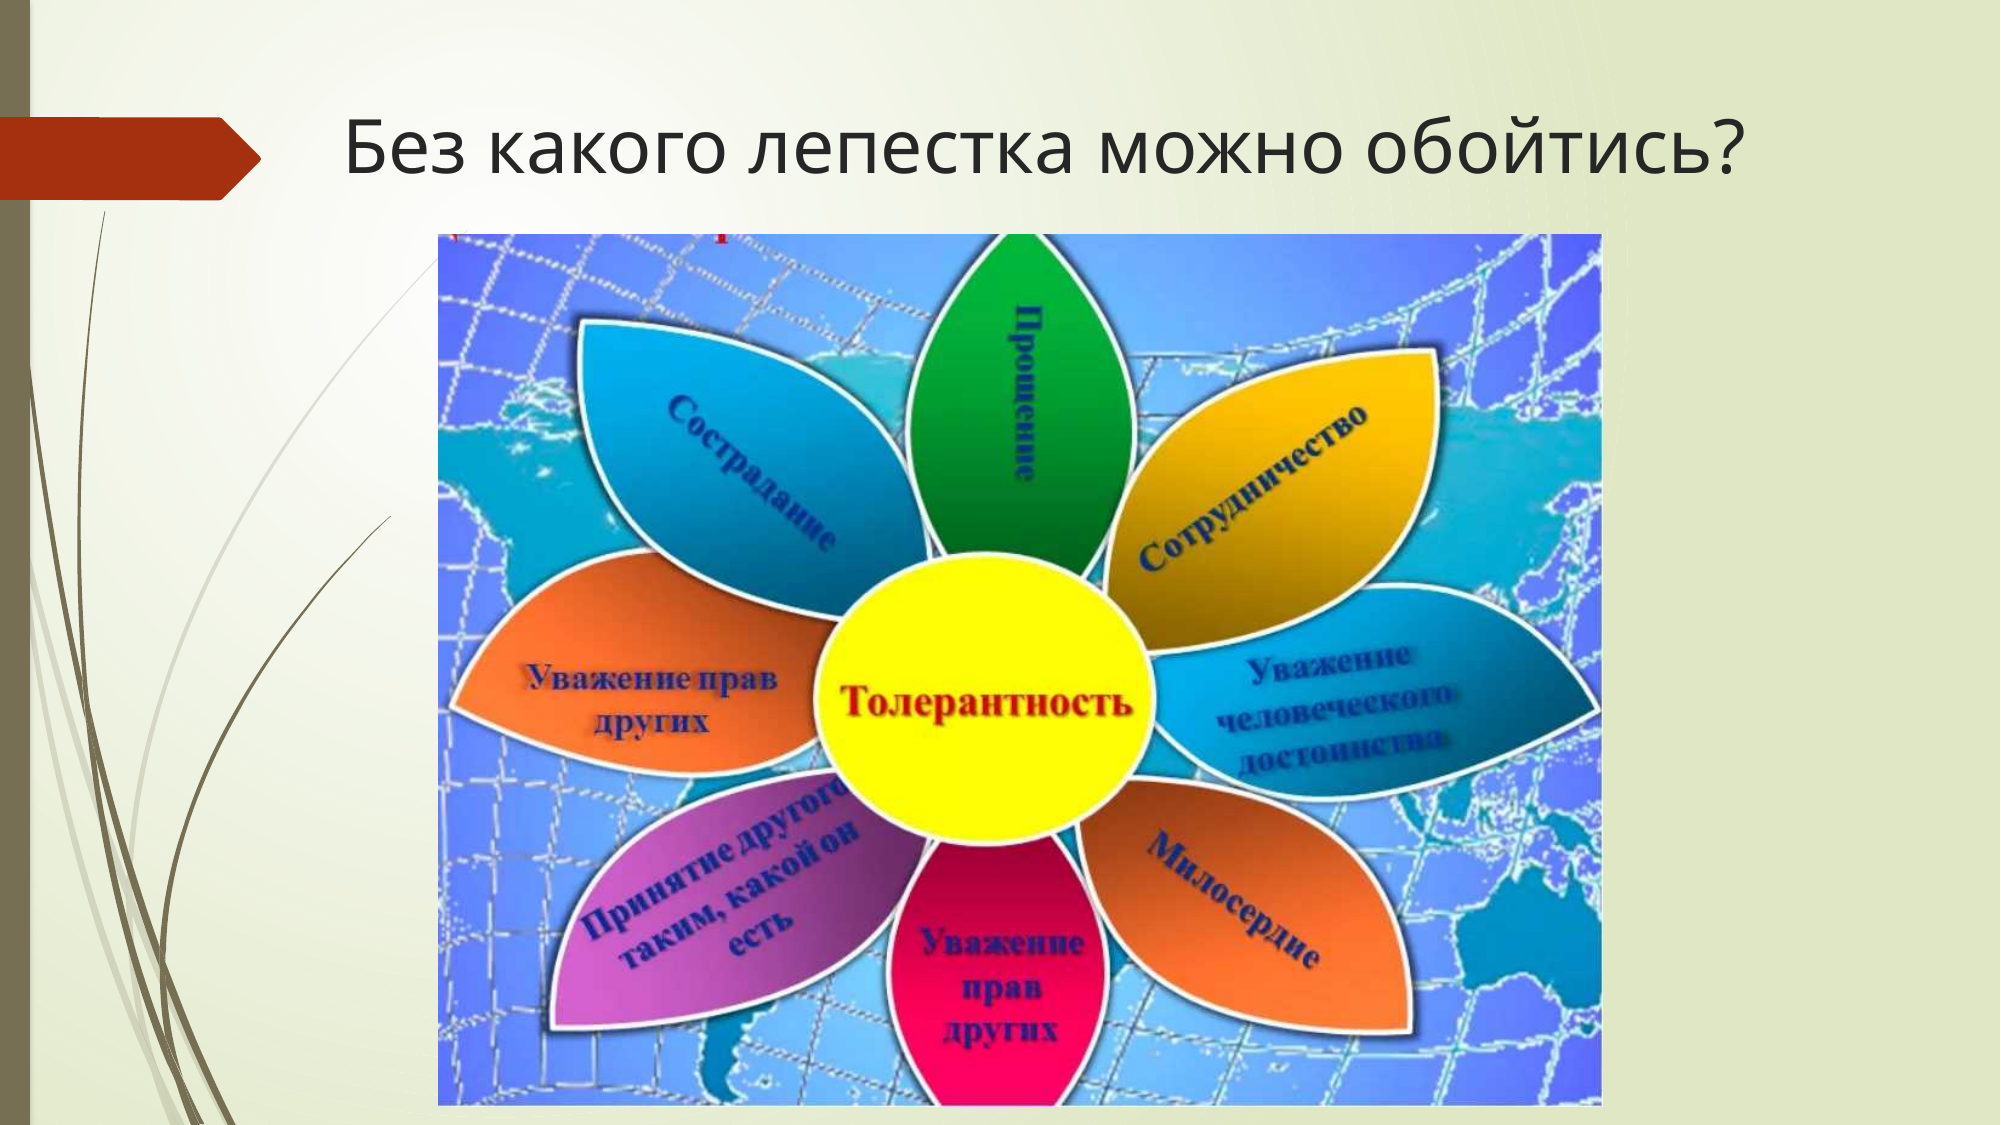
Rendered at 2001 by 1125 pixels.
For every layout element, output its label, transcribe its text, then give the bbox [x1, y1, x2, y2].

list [438, 234, 1603, 1107]
title Без какого лепестка можно обойтись? [181, 91, 1907, 354]
